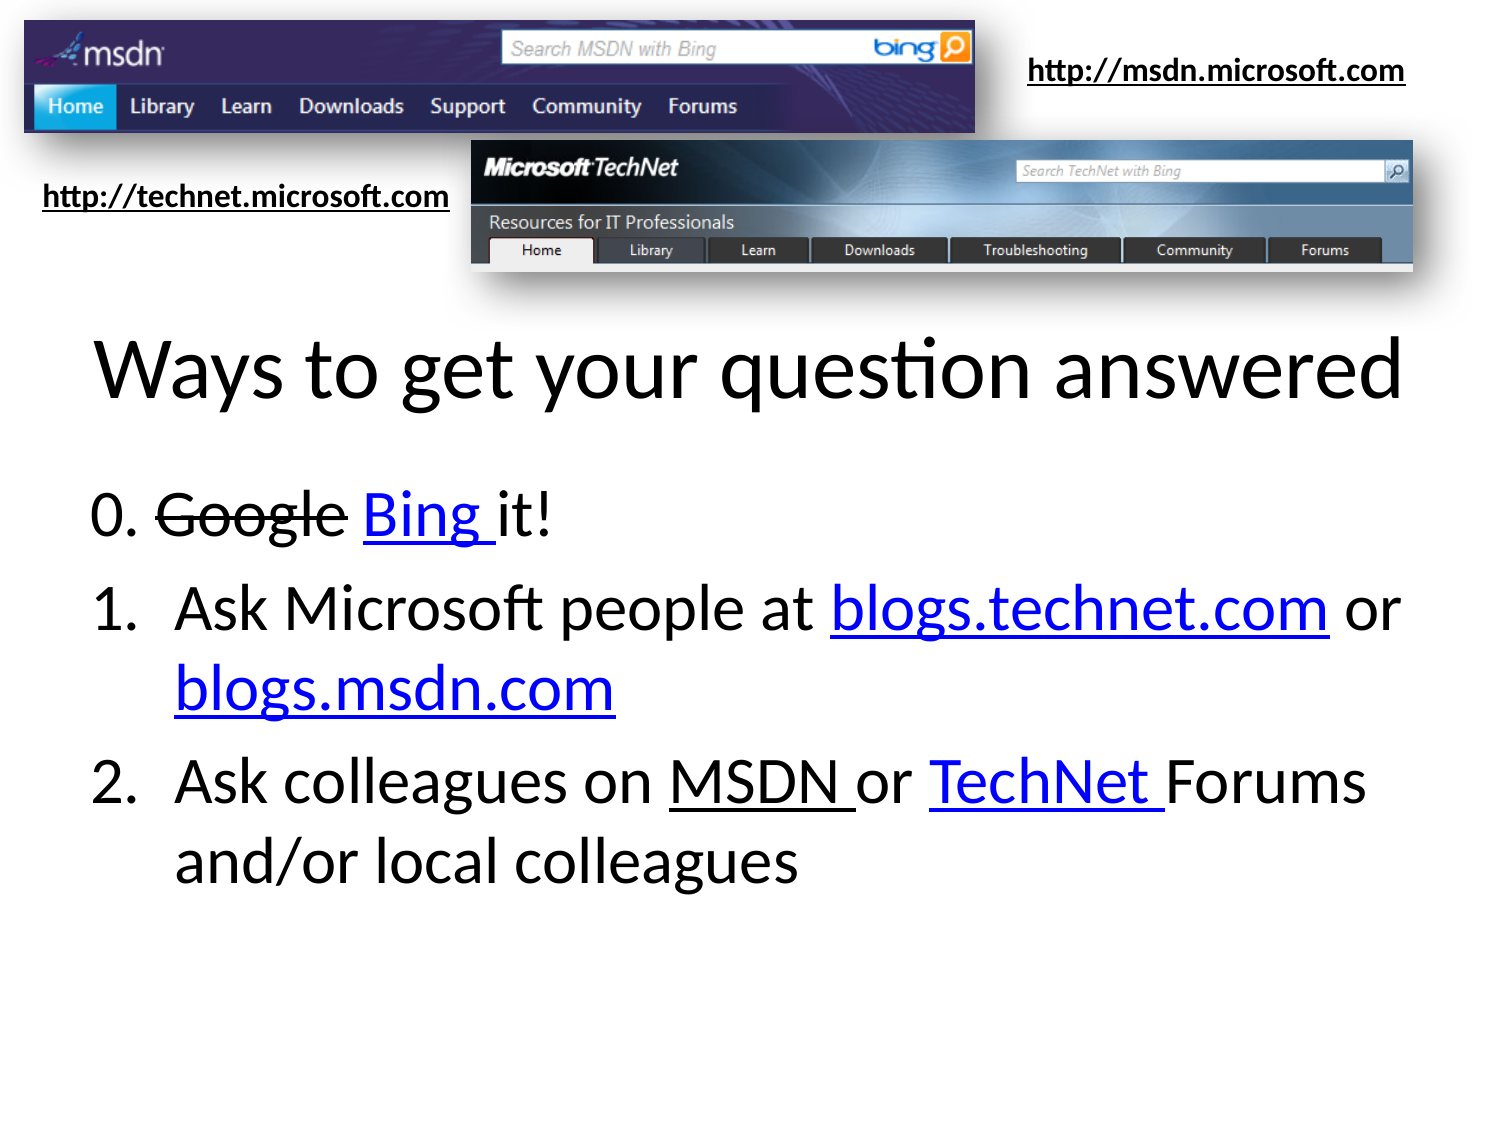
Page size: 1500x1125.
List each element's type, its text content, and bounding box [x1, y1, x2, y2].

picture [24, 20, 975, 133]
list 0. Google Bing it! Ask Microsoft people at blogs.technet.com or blogs.msdn.com Ask colleagues on MSDN or TechNet Forums and/or local colleagues [75, 462, 1425, 1005]
title Ways to get your question answered [75, 299, 1425, 425]
picture [471, 140, 1413, 272]
